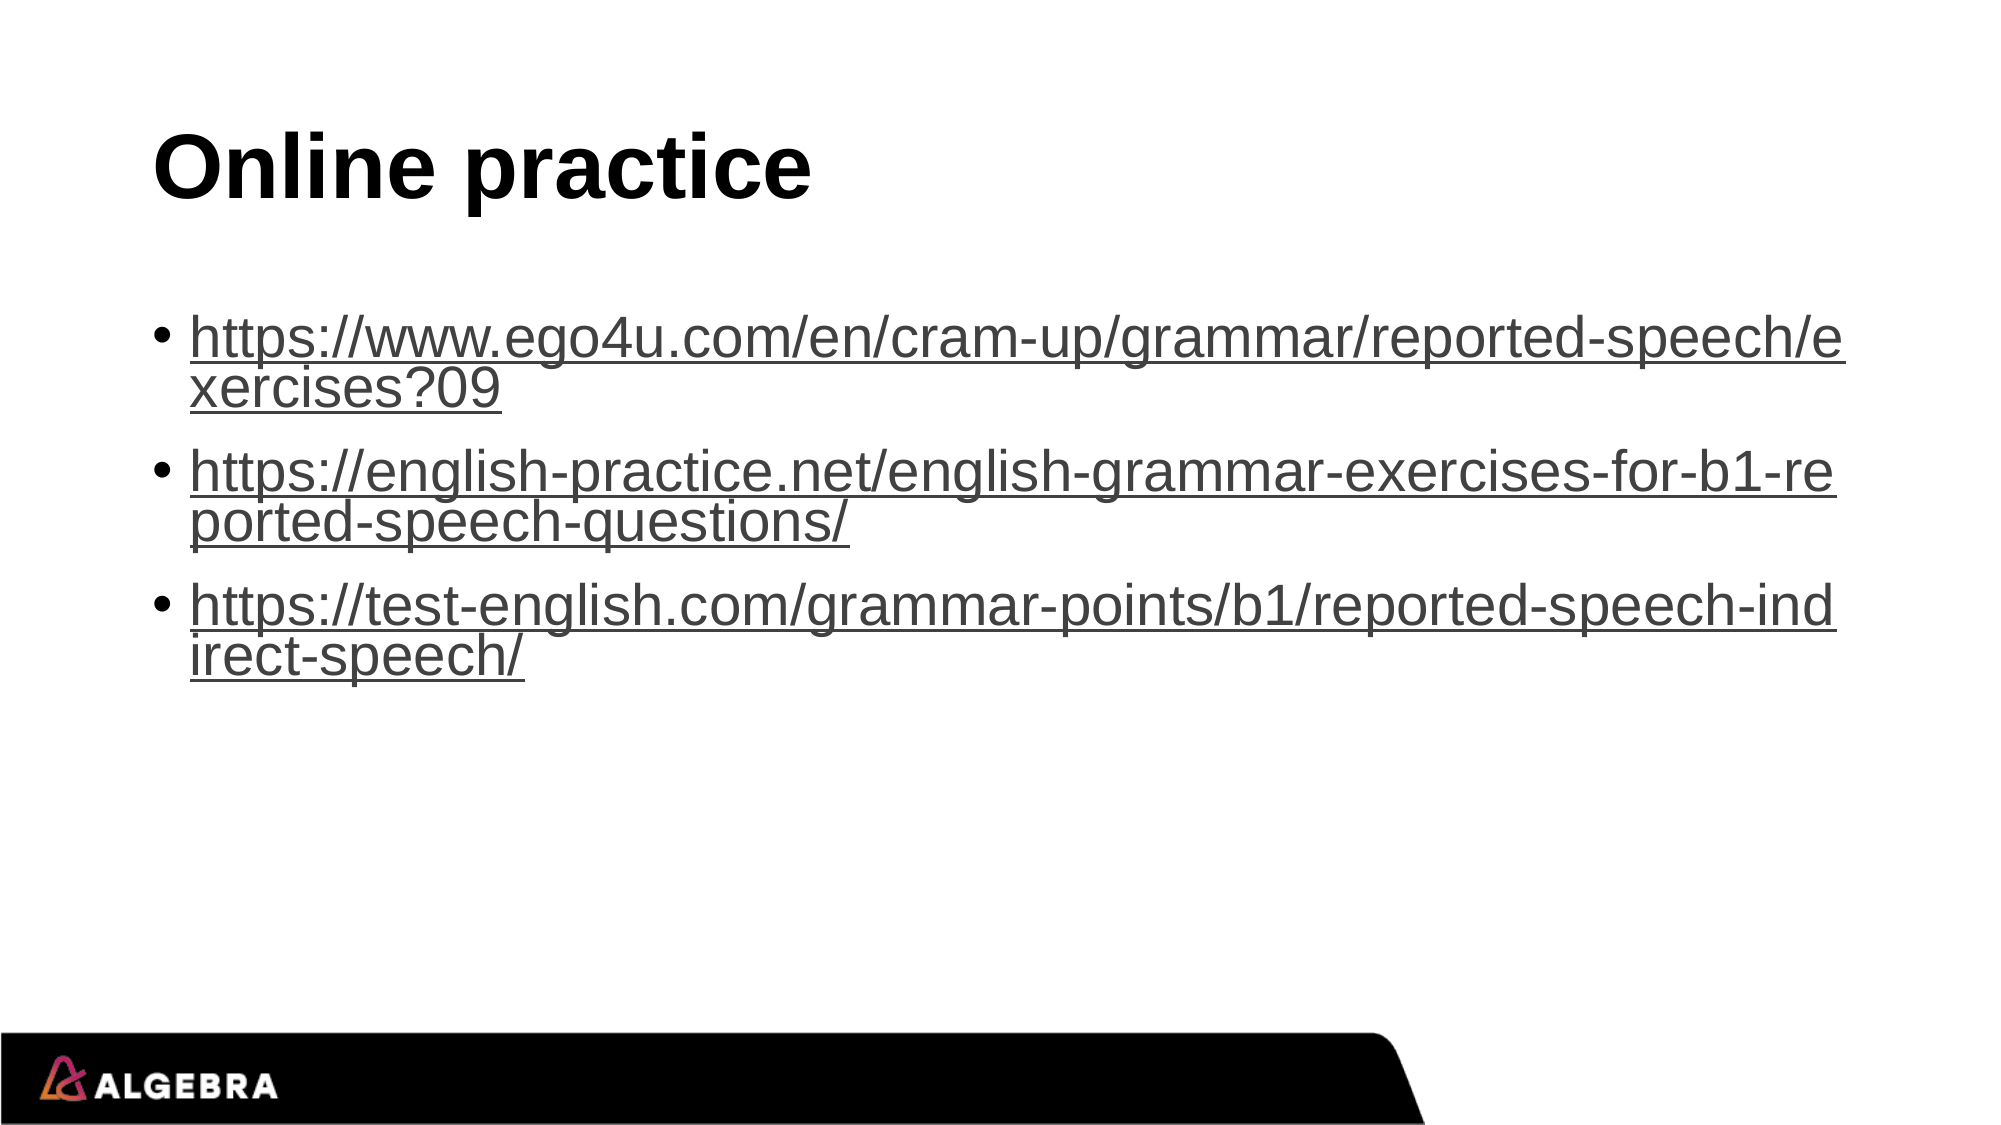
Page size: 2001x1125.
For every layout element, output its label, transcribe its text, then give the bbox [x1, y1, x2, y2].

picture [0, 1032, 1425, 1125]
list https://www.ego4u.com/en/cram-up/grammar/reported-speech/exercises?09 https://english-practice.net/english-grammar-exercises-for-b1-reported-speech-questions/ https://test-english.com/grammar-points/b1/reported-speech-indirect-speech/ [137, 299, 1863, 1014]
title Online practice [137, 59, 1863, 278]
